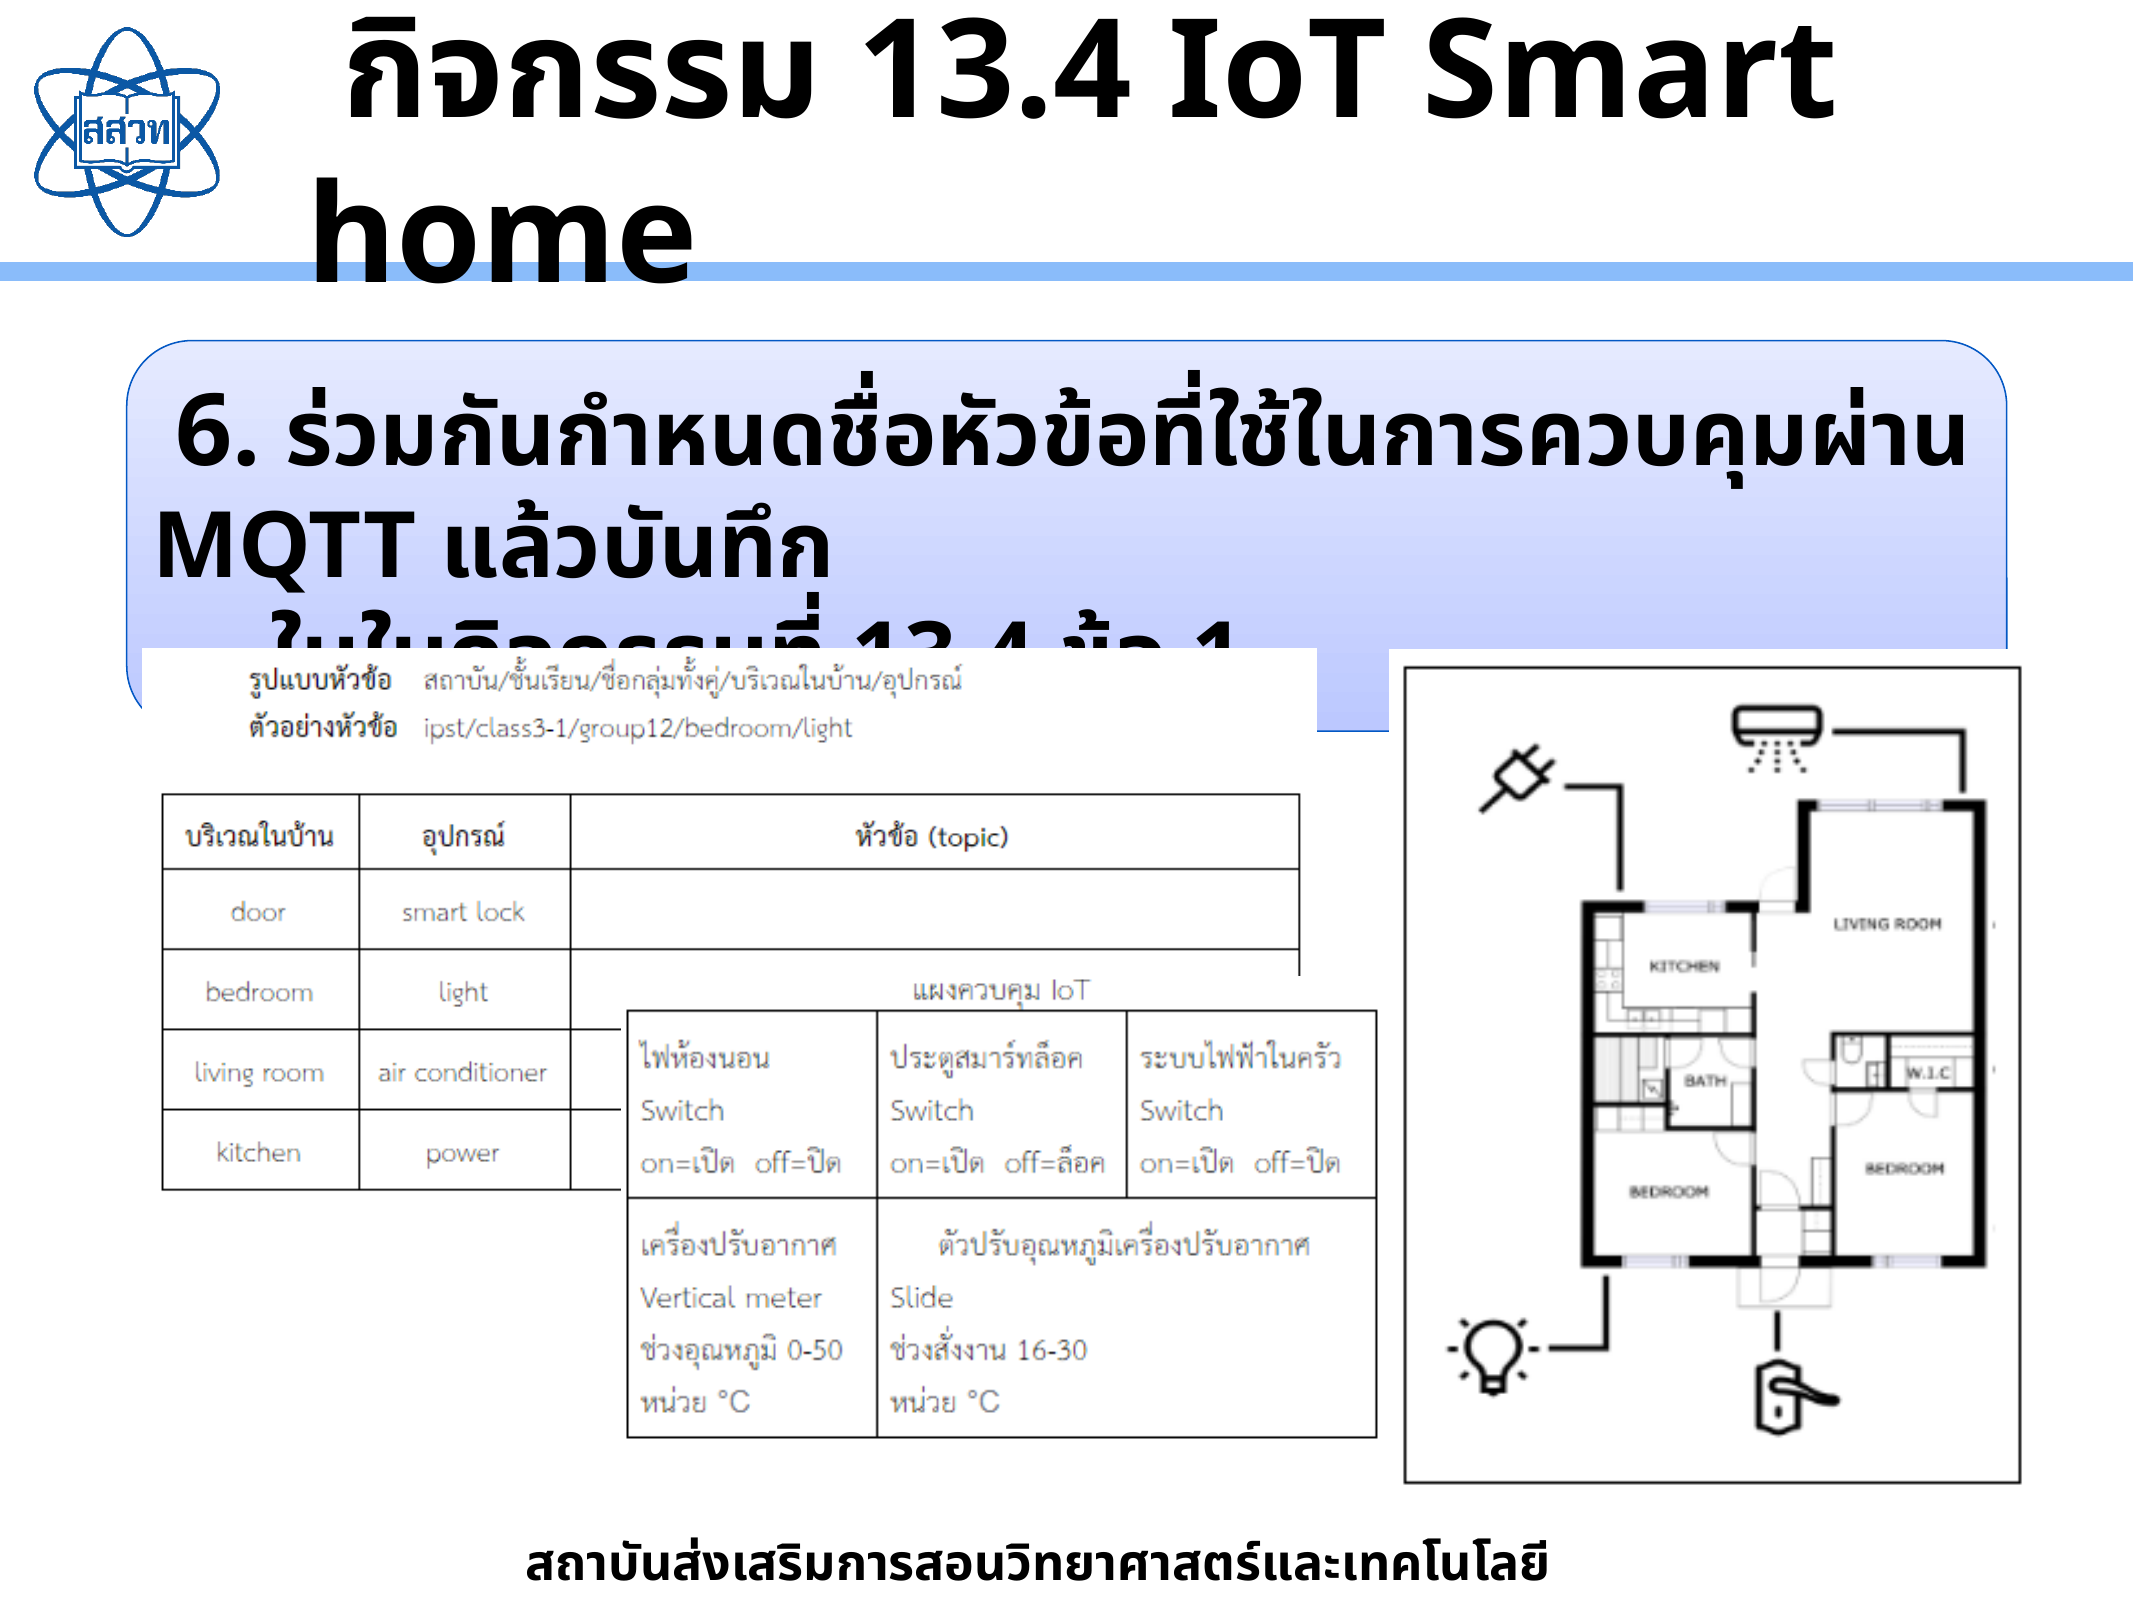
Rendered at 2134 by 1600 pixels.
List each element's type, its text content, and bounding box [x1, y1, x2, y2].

text_box 6. ร่วมกันกำหนดชื่อหัวข้อที่ใช้ในการควบคุมผ่าน MQTT แล้วบันทึก ในใบกิจกรรมที่ 13.4 ข้อ 1 [125, 339, 2008, 703]
text_box กิจกรรม 13.4 IoT Smart home [298, 274, 2002, 318]
text_box กิจกรรม 13.4 IoT Smart home [298, 0, 2002, 269]
text_box สถาบันส่งเสริมการสอนวิทยาศาสตร์และเทคโนโลยี [74, 1522, 2002, 1589]
picture [33, 27, 220, 237]
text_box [141, 648, 2036, 1503]
